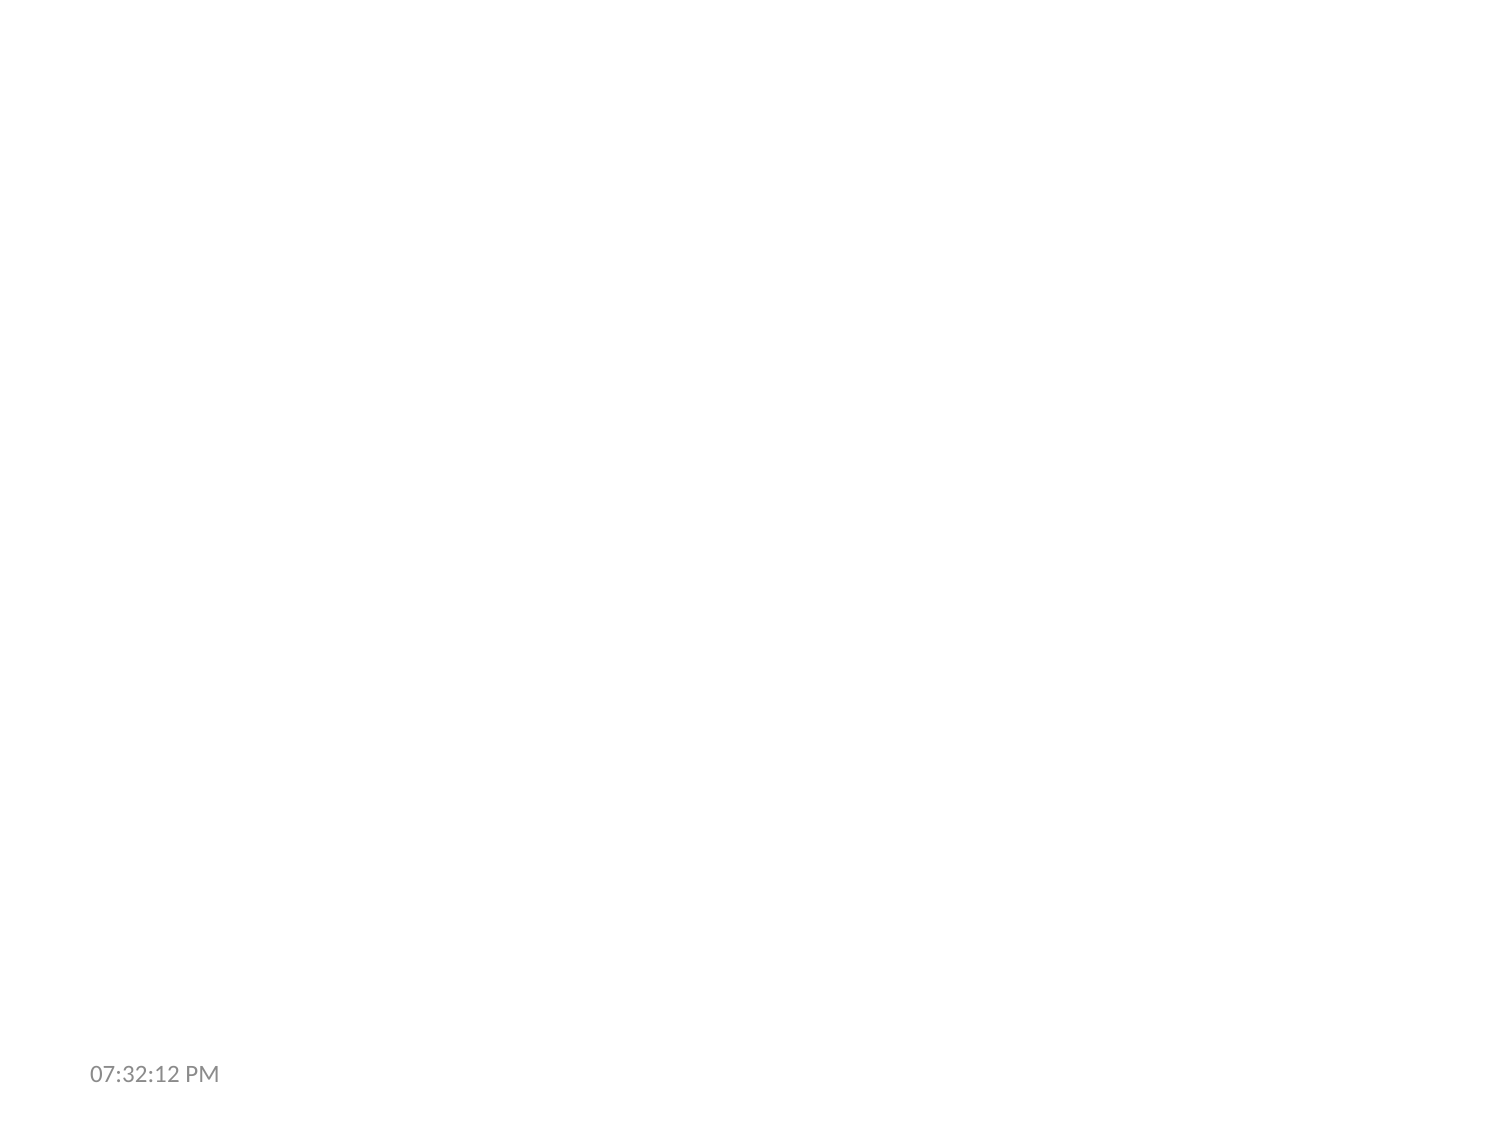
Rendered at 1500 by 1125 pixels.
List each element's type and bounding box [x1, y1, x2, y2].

slide_number [75, 1042, 425, 1103]
